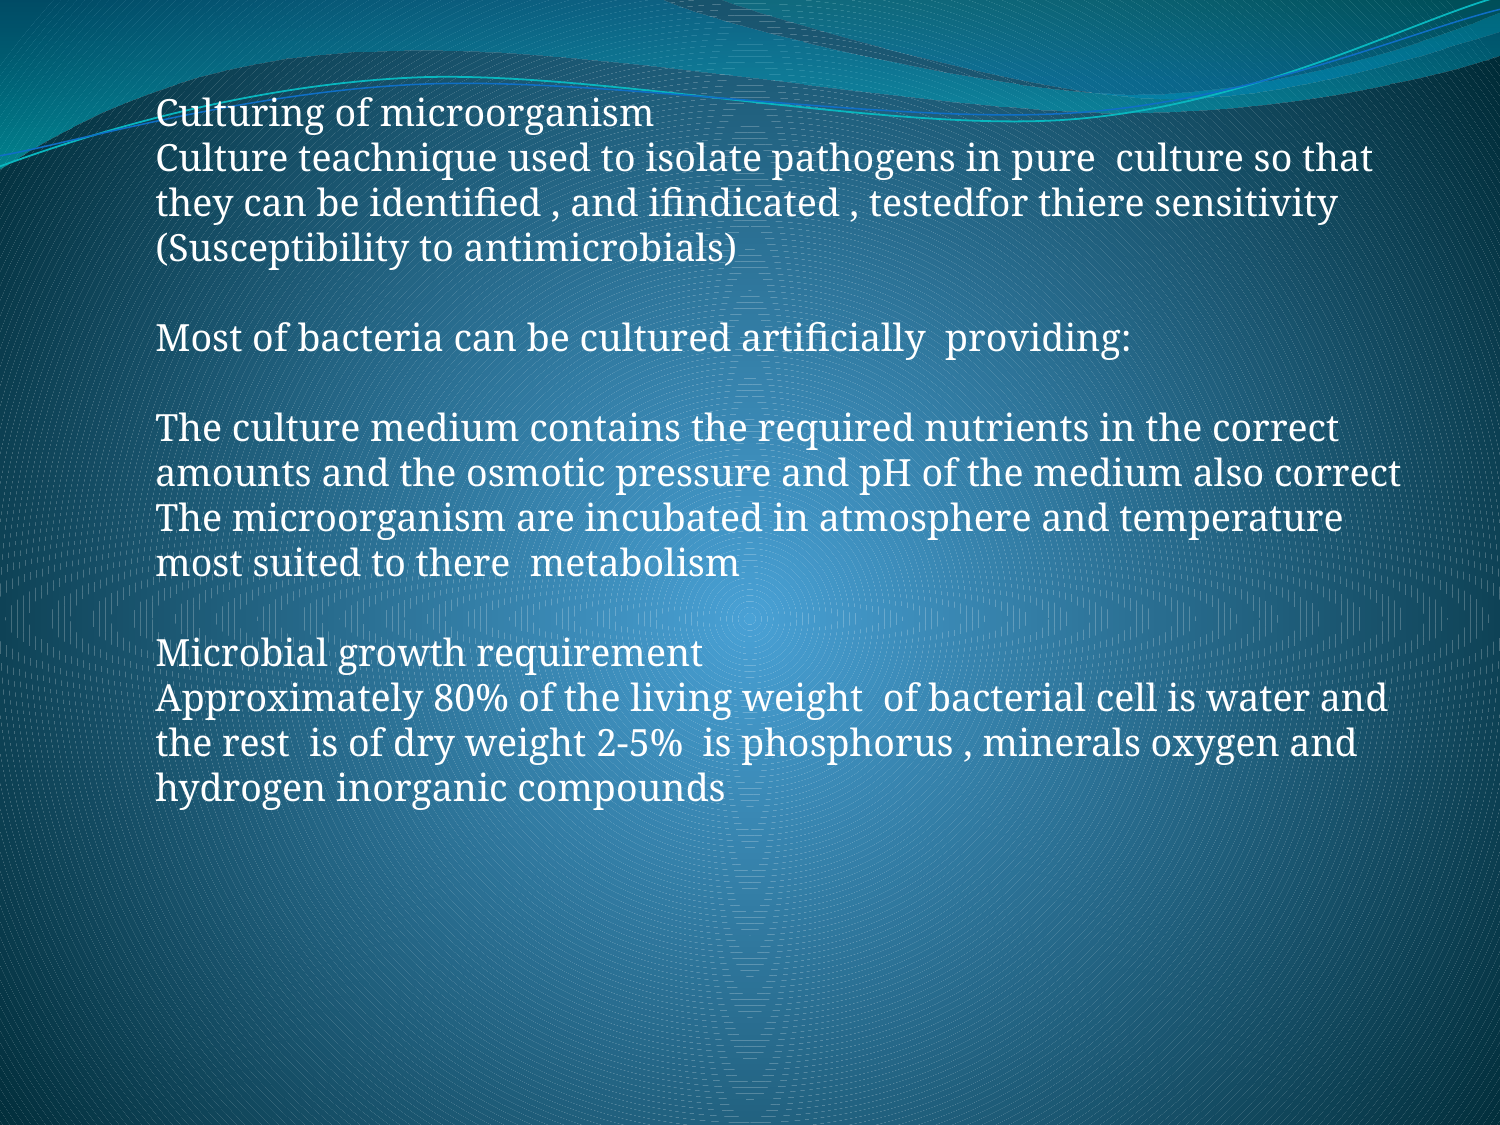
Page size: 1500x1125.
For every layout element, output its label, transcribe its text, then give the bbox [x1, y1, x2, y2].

text_box [128, 46, 1454, 467]
text_box Culturing of microorganism Culture teachnique used to isolate pathogens in pure culture so that they can be identified , and ifindicated , testedfor thiere sensitivity (Susceptibility to antimicrobials) Most of bacteria can be cultured artificially providing: The culture medium contains the required nutrients in the correct amounts and the osmotic pressure and pH of the medium also correct The microorganism are incubated in atmosphere and temperature most suited to there metabolism Microbial growth requirement Approximately 80% of the living weight of bacterial cell is water and the rest is of dry weight 2-5% is phosphorus , minerals oxygen and hydrogen inorganic compounds [140, 81, 1430, 907]
